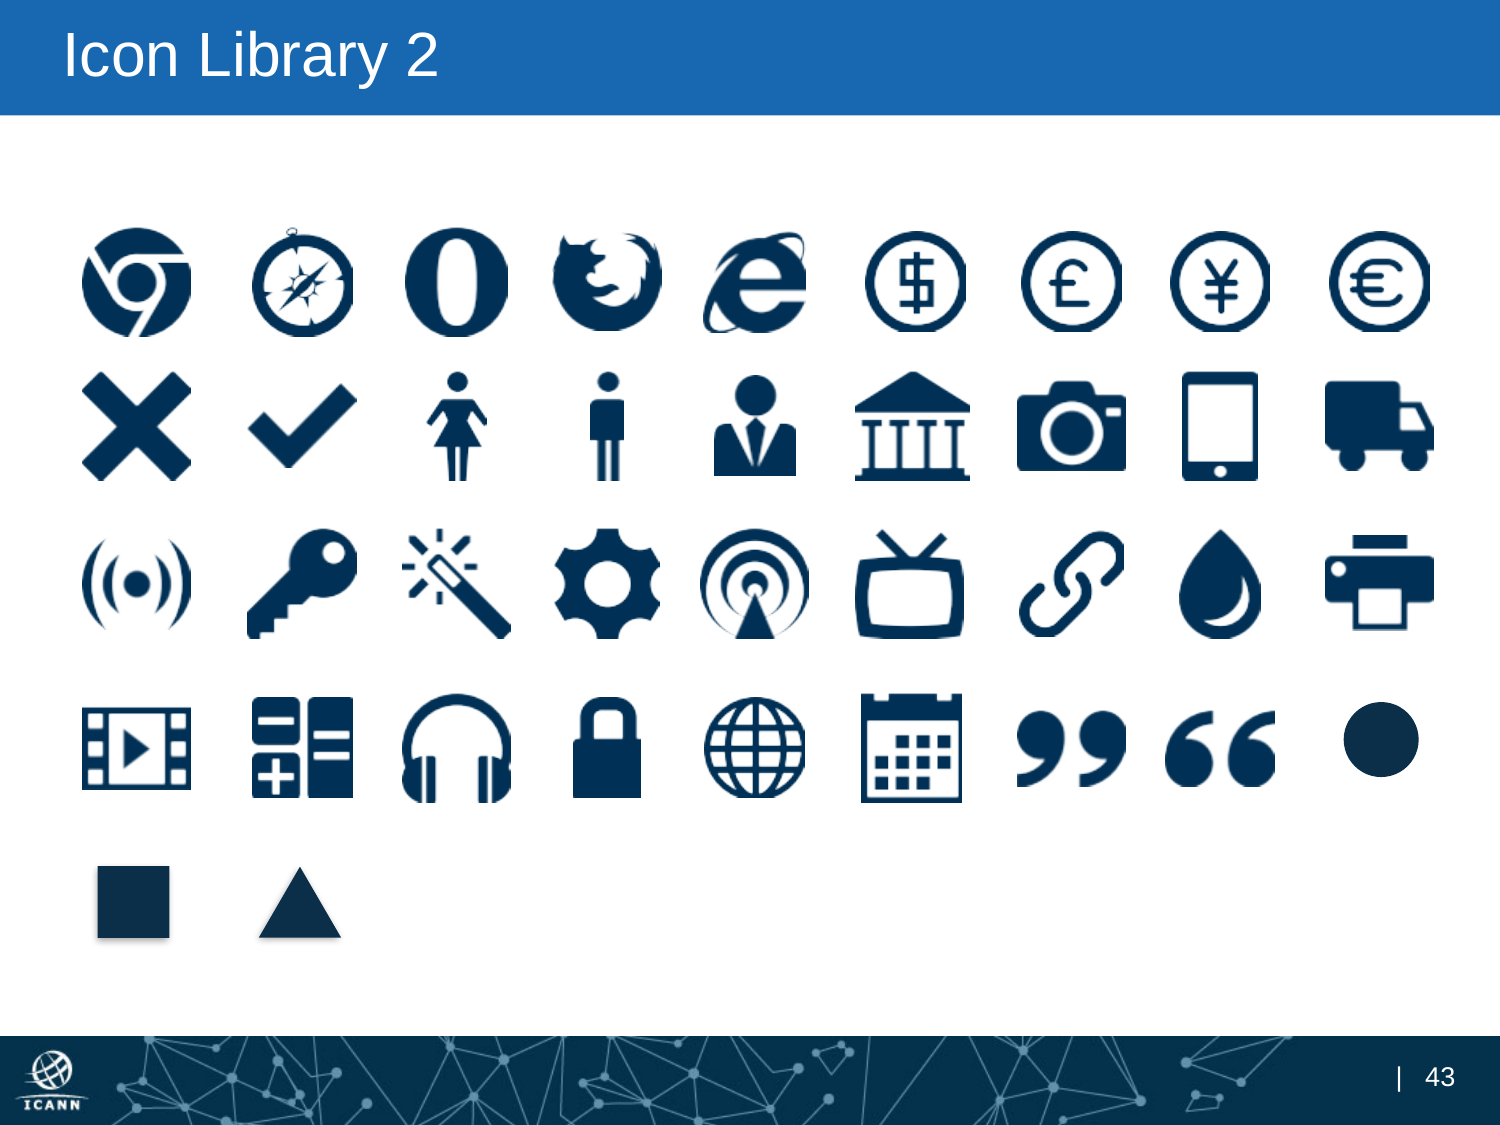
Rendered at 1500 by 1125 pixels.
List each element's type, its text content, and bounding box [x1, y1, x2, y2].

picture [704, 697, 806, 798]
picture [1179, 527, 1261, 639]
picture [589, 370, 624, 482]
picture [401, 692, 511, 804]
picture [861, 692, 962, 804]
picture [854, 370, 970, 482]
picture [713, 375, 796, 476]
picture [247, 527, 357, 639]
picture [1021, 231, 1122, 332]
picture [251, 697, 353, 798]
picture [573, 697, 641, 798]
picture [854, 527, 964, 639]
picture [81, 705, 191, 790]
picture [401, 527, 511, 639]
picture [247, 383, 357, 468]
picture [1017, 708, 1127, 787]
picture [81, 225, 191, 337]
picture [81, 535, 191, 631]
picture [81, 370, 191, 482]
picture [700, 527, 810, 639]
title Icon Library 2 [0, 0, 1500, 116]
picture [1329, 231, 1430, 332]
picture [425, 370, 487, 482]
picture [552, 232, 662, 331]
picture [554, 527, 660, 639]
picture [1324, 380, 1434, 471]
text_box [258, 865, 342, 939]
picture [251, 225, 353, 337]
picture [1165, 708, 1275, 787]
text_box [97, 865, 170, 939]
picture [1182, 370, 1258, 482]
picture [865, 231, 966, 332]
picture [1169, 231, 1271, 332]
text_box [1341, 699, 1421, 780]
picture [703, 230, 807, 333]
picture [405, 225, 508, 337]
picture [1324, 534, 1434, 632]
picture [0, 1036, 1500, 1125]
picture [1017, 380, 1127, 471]
picture [1019, 529, 1125, 637]
